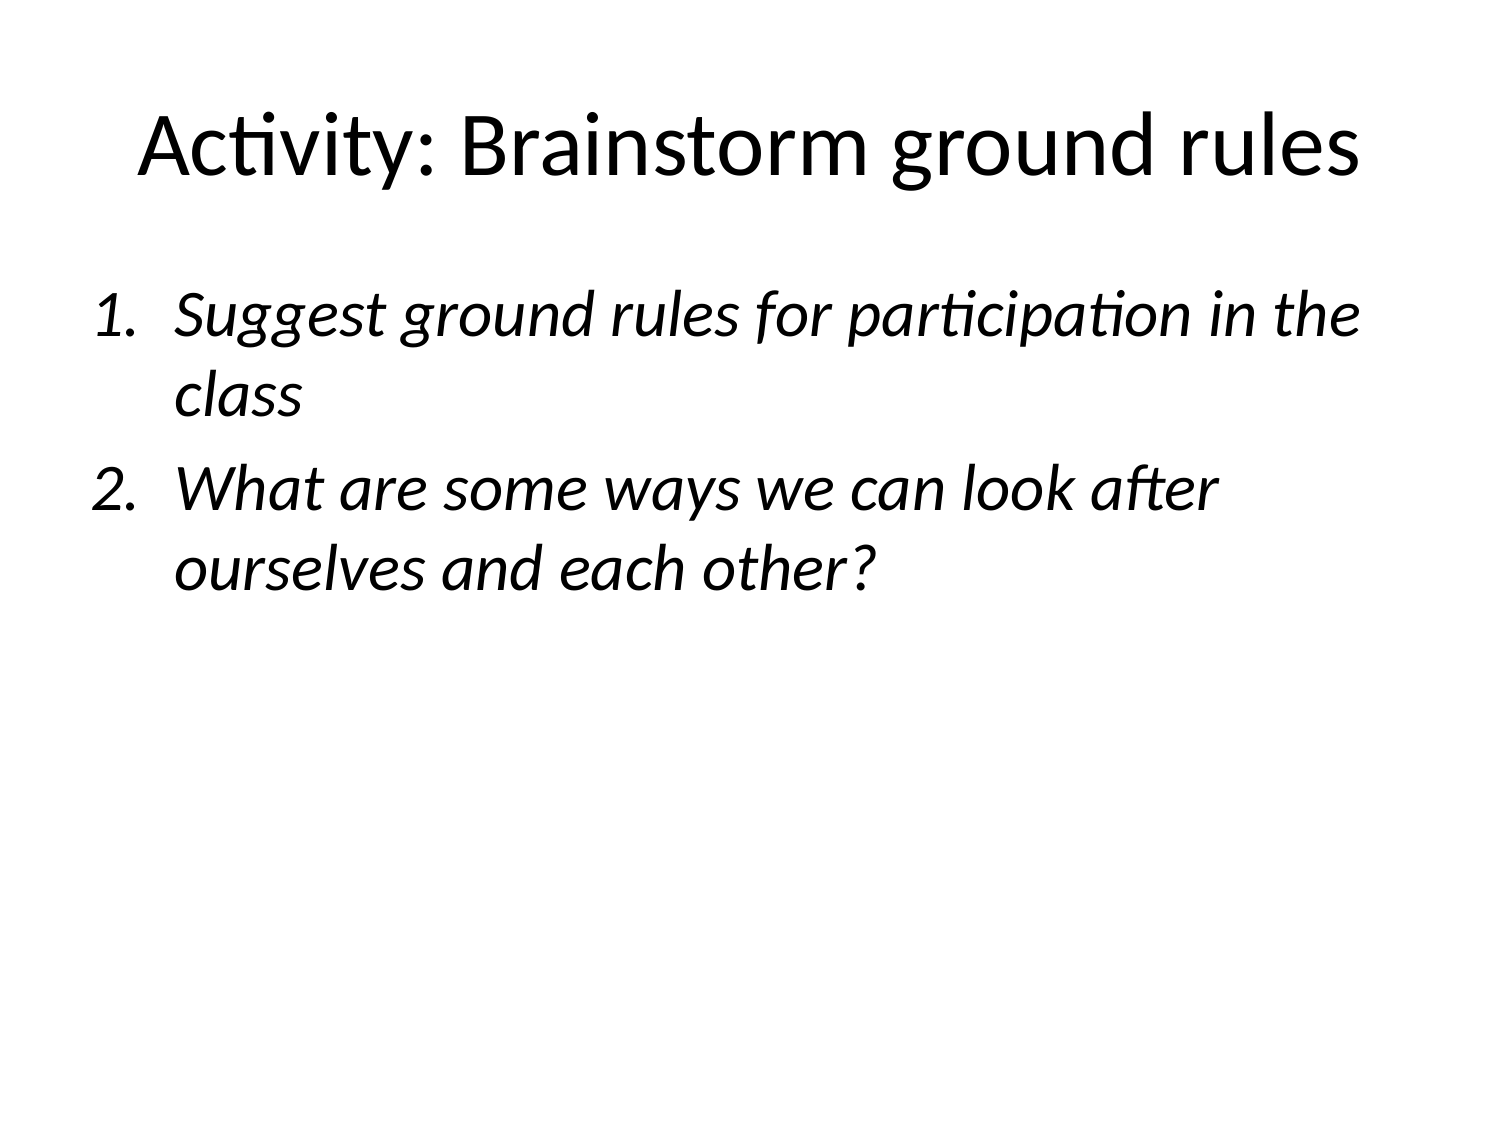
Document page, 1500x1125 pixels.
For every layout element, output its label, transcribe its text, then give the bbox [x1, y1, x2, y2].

list Suggest ground rules for participation in the class What are some ways we can look after ourselves and each other? [75, 262, 1425, 1005]
title Activity: Brainstorm ground rules [75, 45, 1425, 233]
